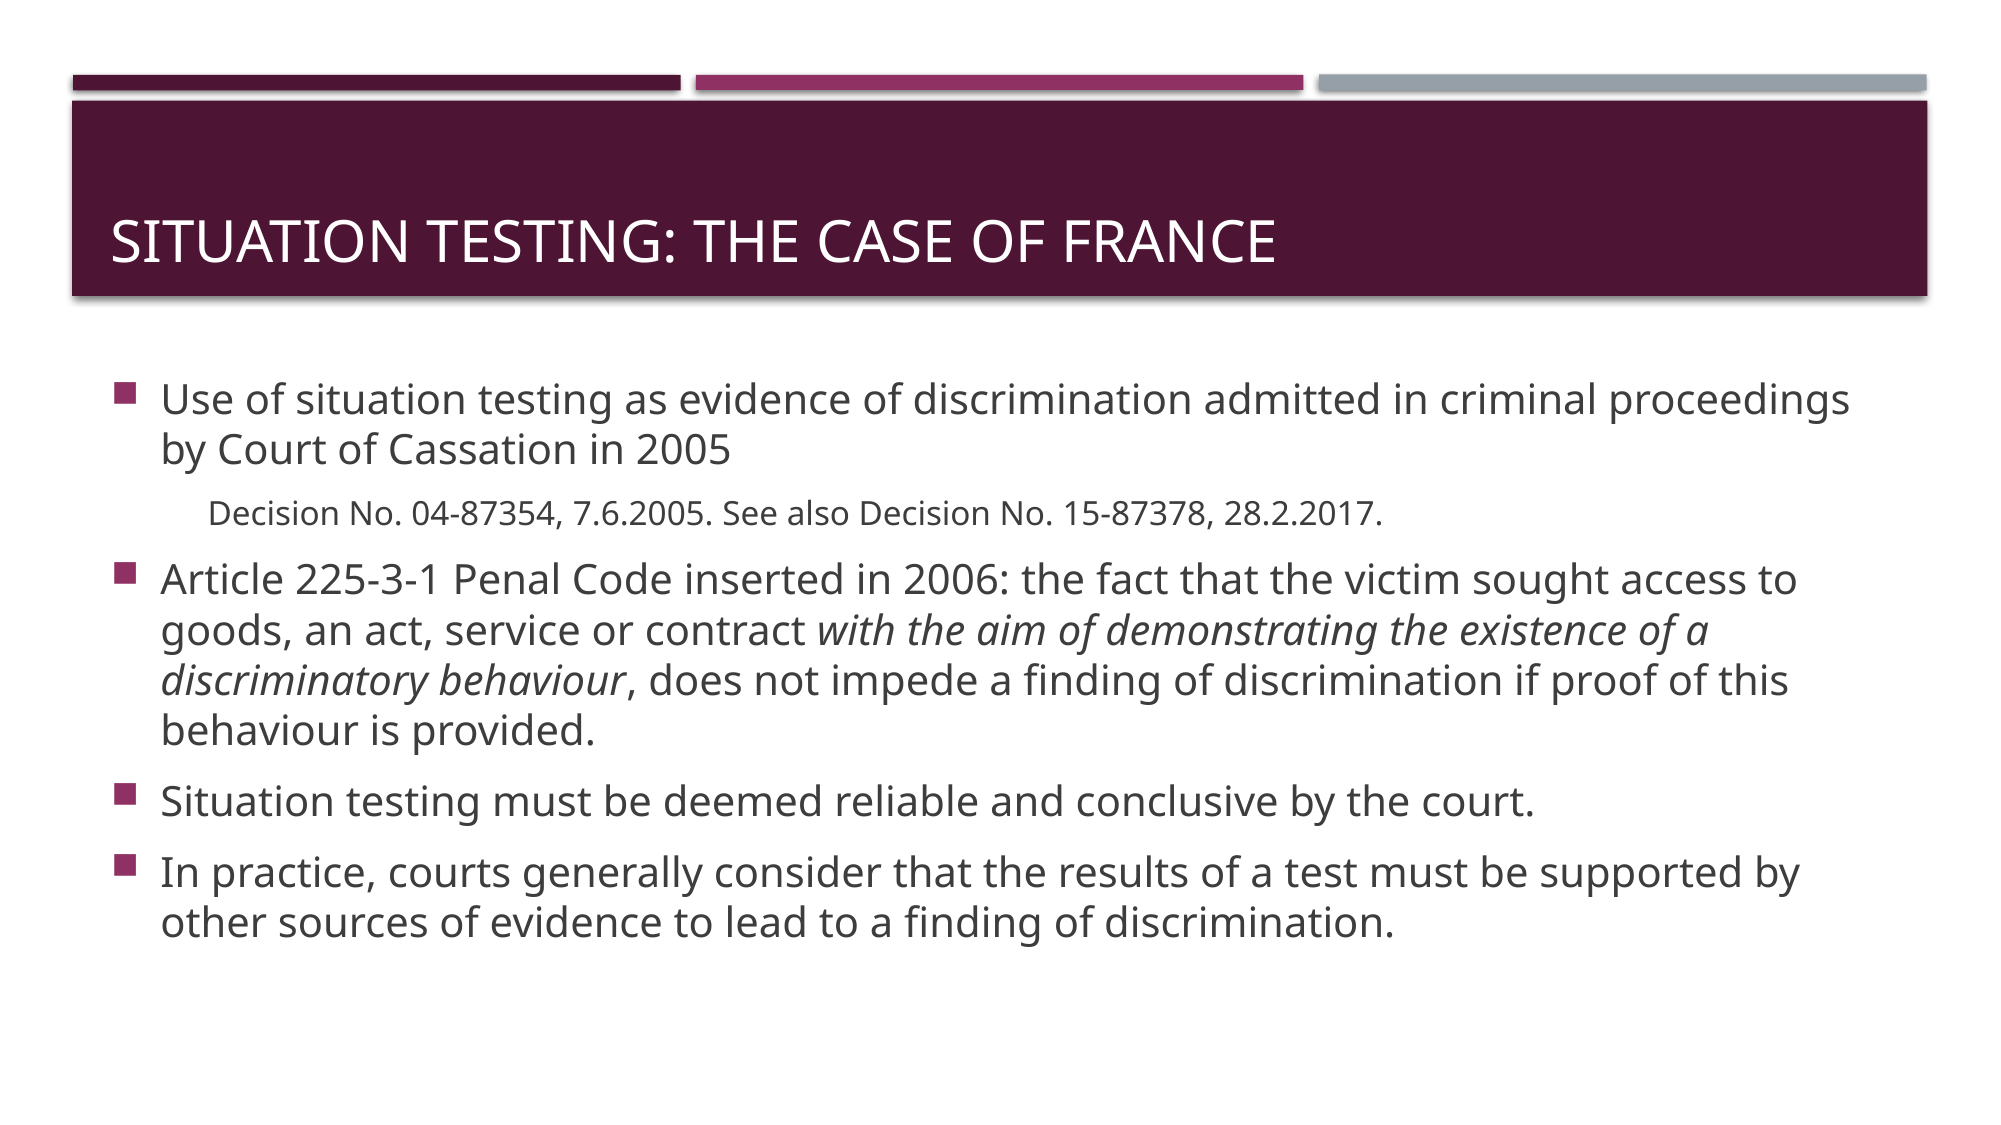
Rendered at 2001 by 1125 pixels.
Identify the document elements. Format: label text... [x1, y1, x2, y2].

title Situation testing: the case of france [95, 115, 1905, 282]
list Use of situation testing as evidence of discrimination admitted in criminal proceedings by Court of Cassation in 2005 Decision No. 04-87354, 7.6.2005. See also Decision No. 15-87378, 28.2.2017. Article 225-3-1 Penal Code inserted in 2006: the fact that the victim sought access to goods, an act, service or contract with the aim of demonstrating the existence of a discriminatory behaviour, does not impede a finding of discrimination if proof of this behaviour is provided. Situation testing must be deemed reliable and conclusive by the court. In practice, courts generally consider that the results of a test must be supported by other sources of evidence to lead to a finding of discrimination. [95, 357, 1905, 962]
